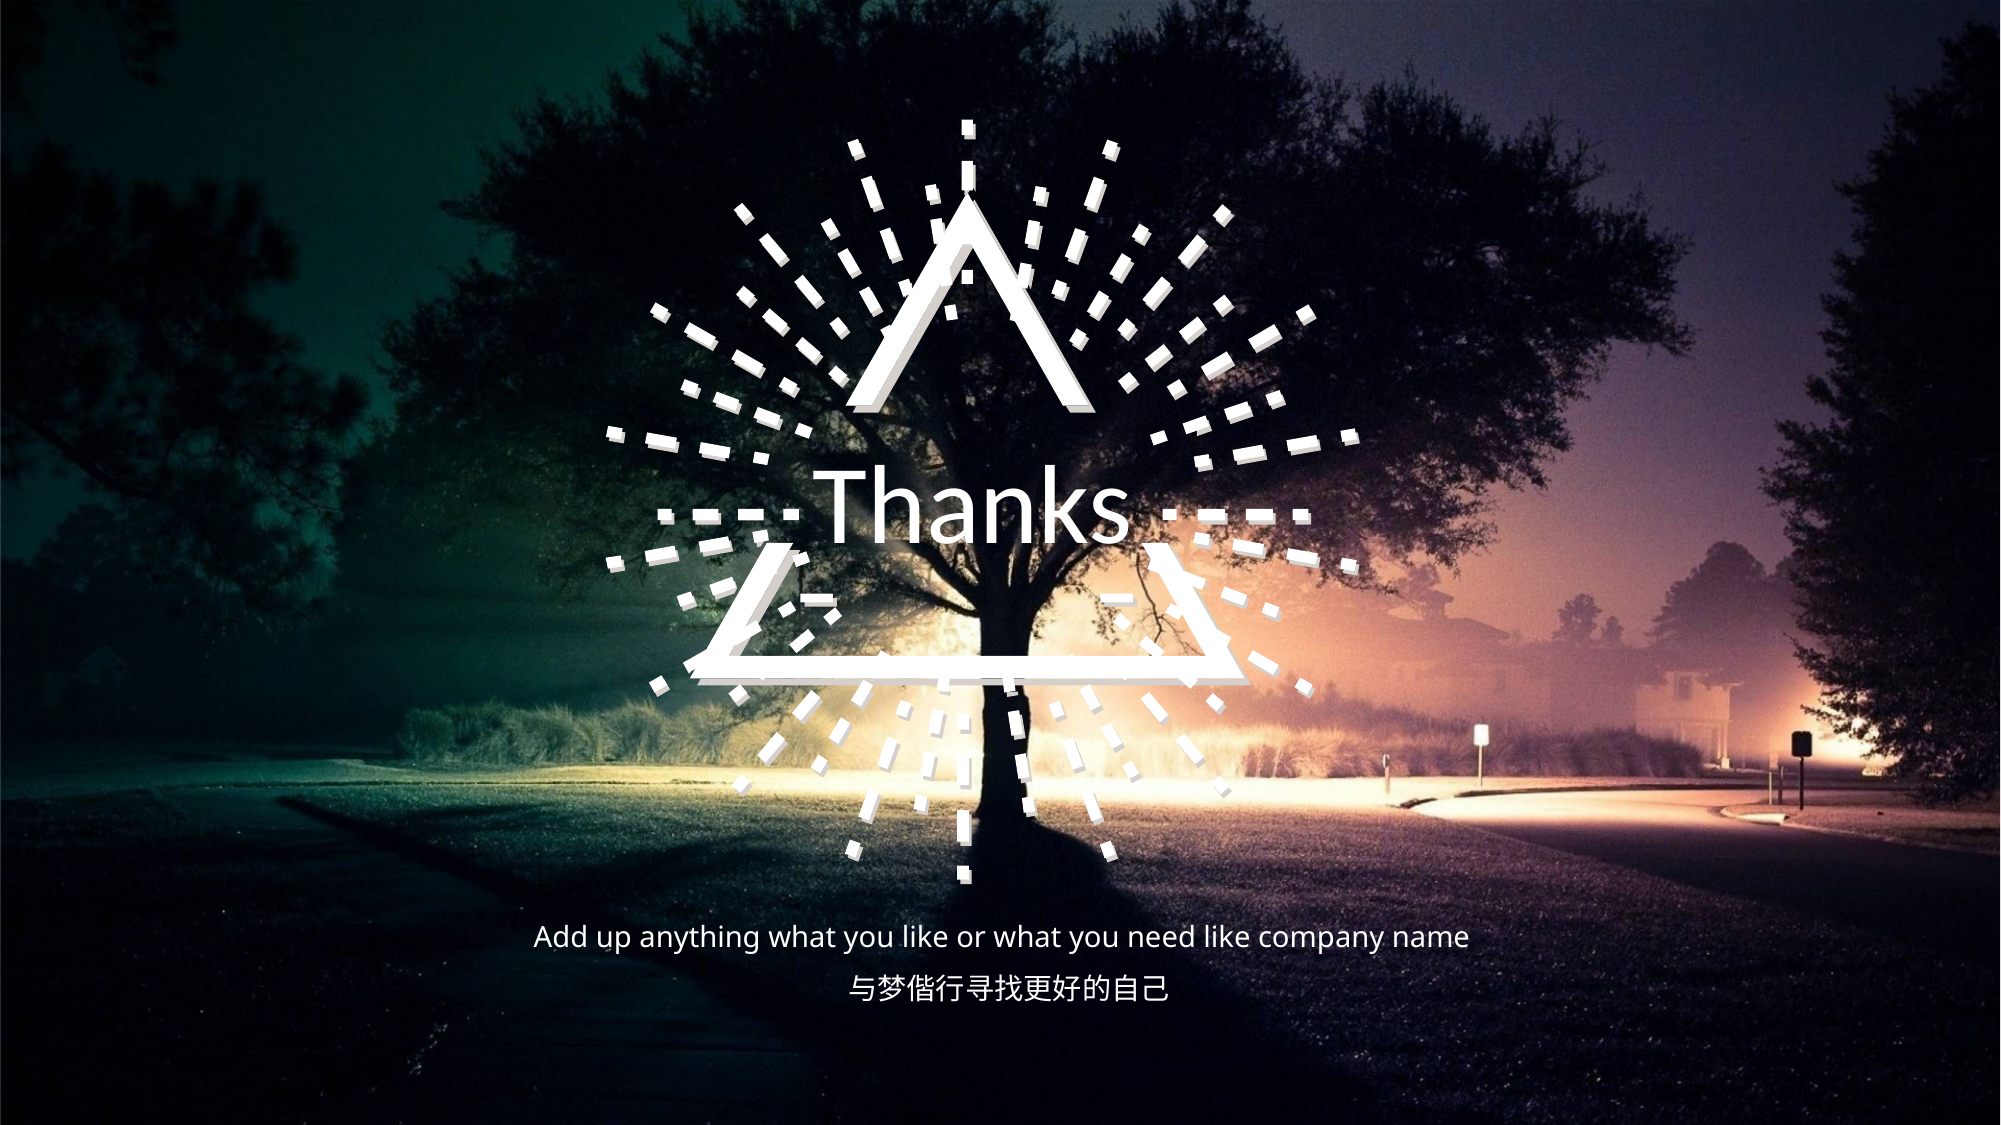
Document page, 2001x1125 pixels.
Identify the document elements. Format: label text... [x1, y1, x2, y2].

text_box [605, 119, 1361, 885]
text_box Add up anything what you like or what you need like company name 与梦偕行寻找更好的自己 [468, 893, 1537, 1013]
picture [0, 0, 2001, 1125]
